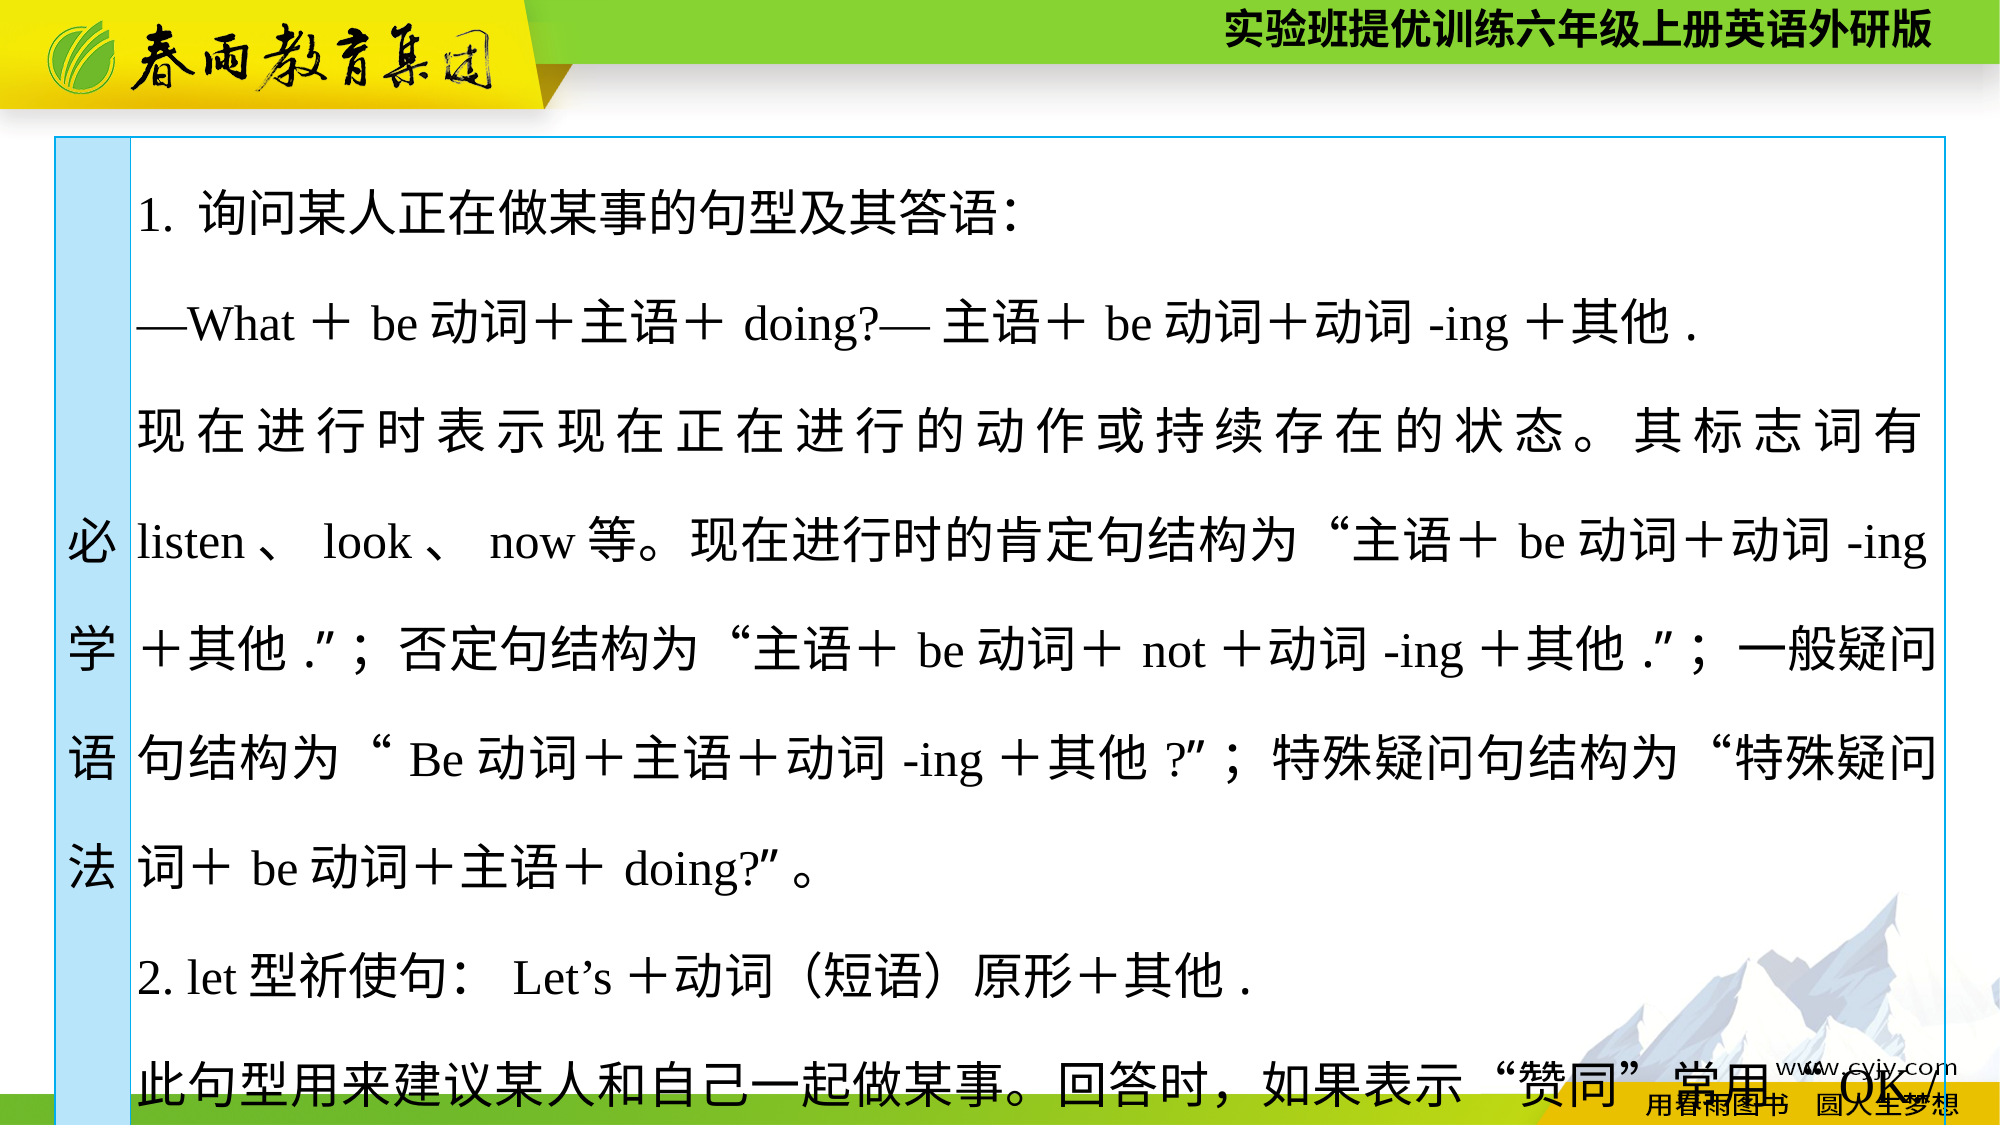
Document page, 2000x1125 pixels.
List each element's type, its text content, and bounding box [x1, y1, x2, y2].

table_header 1. 询问某人正在做某事的句型及其答语： —What＋be动词＋主语＋doing?—主语＋be动词＋动词-ing＋其他. 现在进行时表示现在正在进行的动作或持续存在的状态。其标志词有listen、look、now等。现在进行时的肯定句结构为“主语＋be动词＋动词-ing＋其他.”；否定句结构为“主语＋be动词＋not＋动词-ing＋其他.”；一般疑问句结构为“Be动词＋主语＋动词-ing＋其他?”；特殊疑问句结构为“特殊疑问词＋be动词＋主语＋doing?”。 2. let型祈使句：Let’s＋动词（短语）原形＋其他. 此句型用来建议某人和自己一起做某事。回答时，如果表示“赞同”常用“OK./Good idea./All right.”，表示“不赞同”常用“Sorry（，＋理由）.”。 [131, 138, 1944, 1125]
picture [0, 0, 2000, 1125]
table_header 必 学 语 法 [56, 138, 130, 1125]
